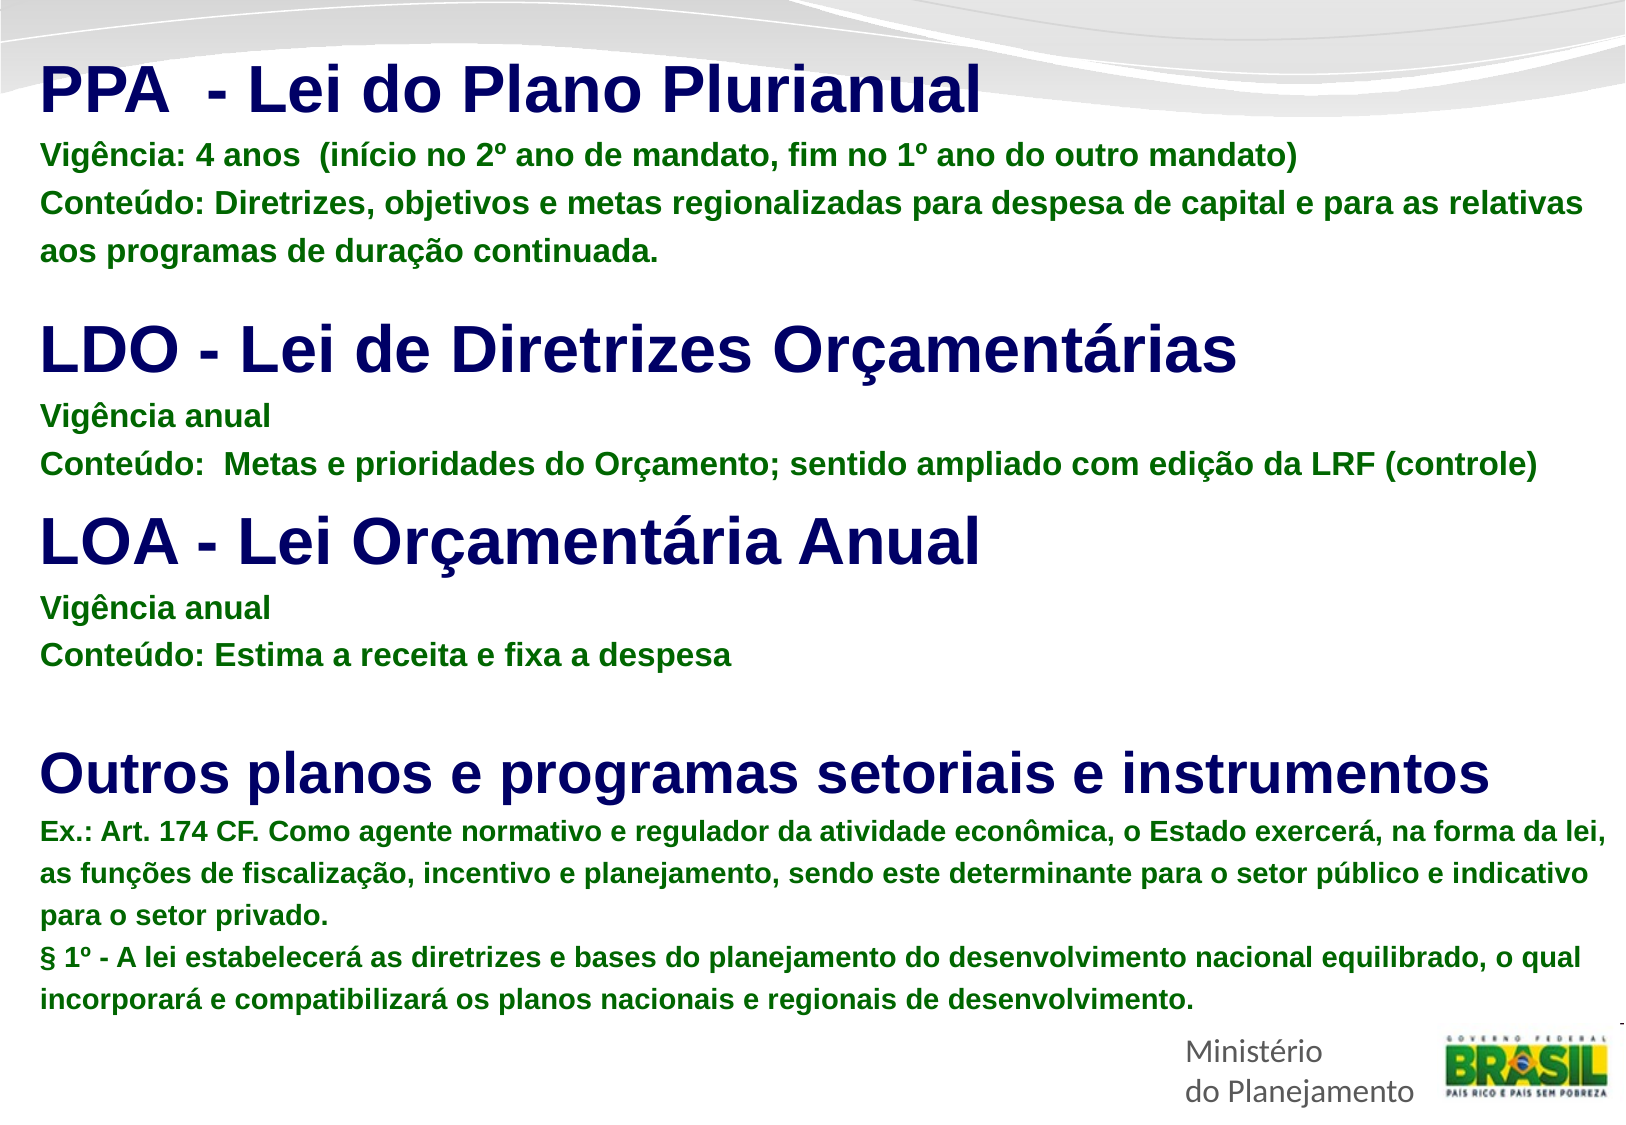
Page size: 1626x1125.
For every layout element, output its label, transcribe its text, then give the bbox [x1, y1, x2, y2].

picture [1437, 1077, 1624, 1110]
text_box PPA - Lei do Plano Plurianual Vigência: 4 anos (início no 2º ano de mandato, fim no 1º ano do outro mandato) Conteúdo: Diretrizes, objetivos e metas regionalizadas para despesa de capital e para as relativas aos programas de duração continuada. LDO - Lei de Diretrizes Orçamentárias Vigência anual Conteúdo: Metas e prioridades do Orçamento; sentido ampliado com edição da LRF (controle) LOA - Lei Orçamentária Anual Vigência anual Conteúdo: Estima a receita e fixa a despesa Outros planos e programas setoriais e instrumentos Ex.: Art. 174 CF. Como agente normativo e regulador da atividade econômica, o Estado exercerá, na forma da lei, as funções de fiscalização, incentivo e planejamento, sendo este determinante para o setor público e indicativo para o setor privado. § 1º - A lei estabelecerá as diretrizes e bases do planejamento do desenvolvimento nacional equilibrado, o qual incorporará e compatibilizará os planos nacionais e regionais de desenvolvimento. [24, 21, 1625, 1077]
